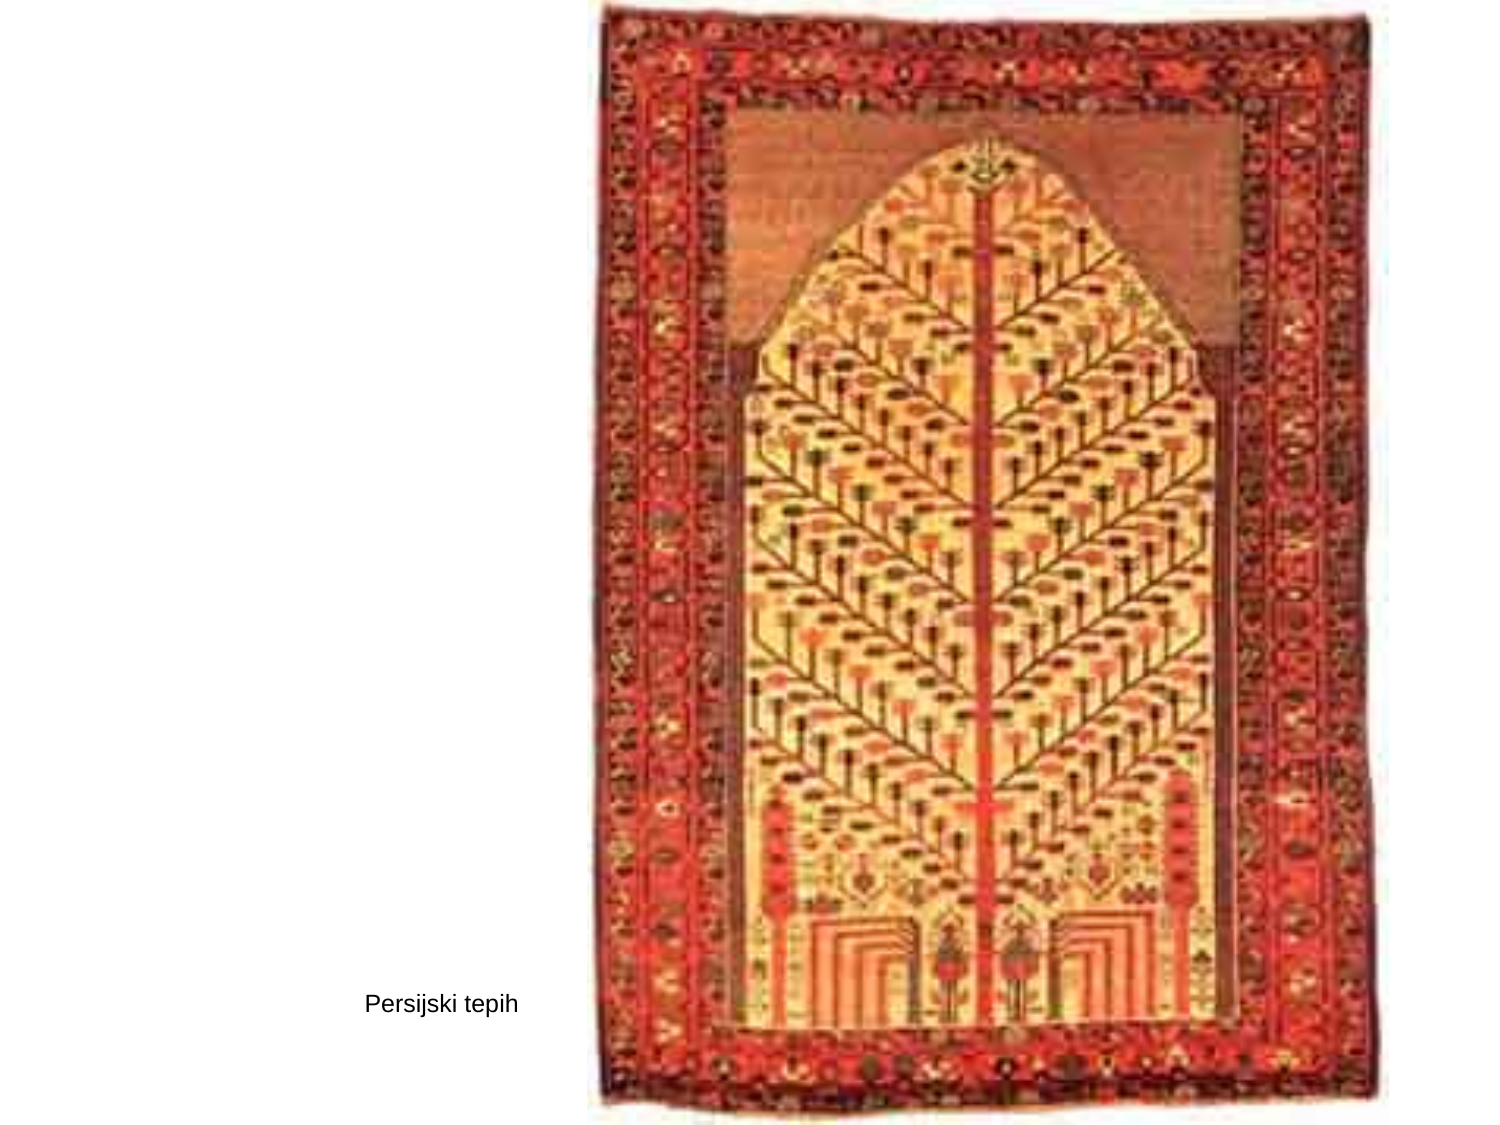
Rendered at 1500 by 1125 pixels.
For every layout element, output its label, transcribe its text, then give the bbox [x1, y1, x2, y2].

text_box Persijski tepih [349, 979, 534, 1025]
picture [587, 0, 1389, 1125]
